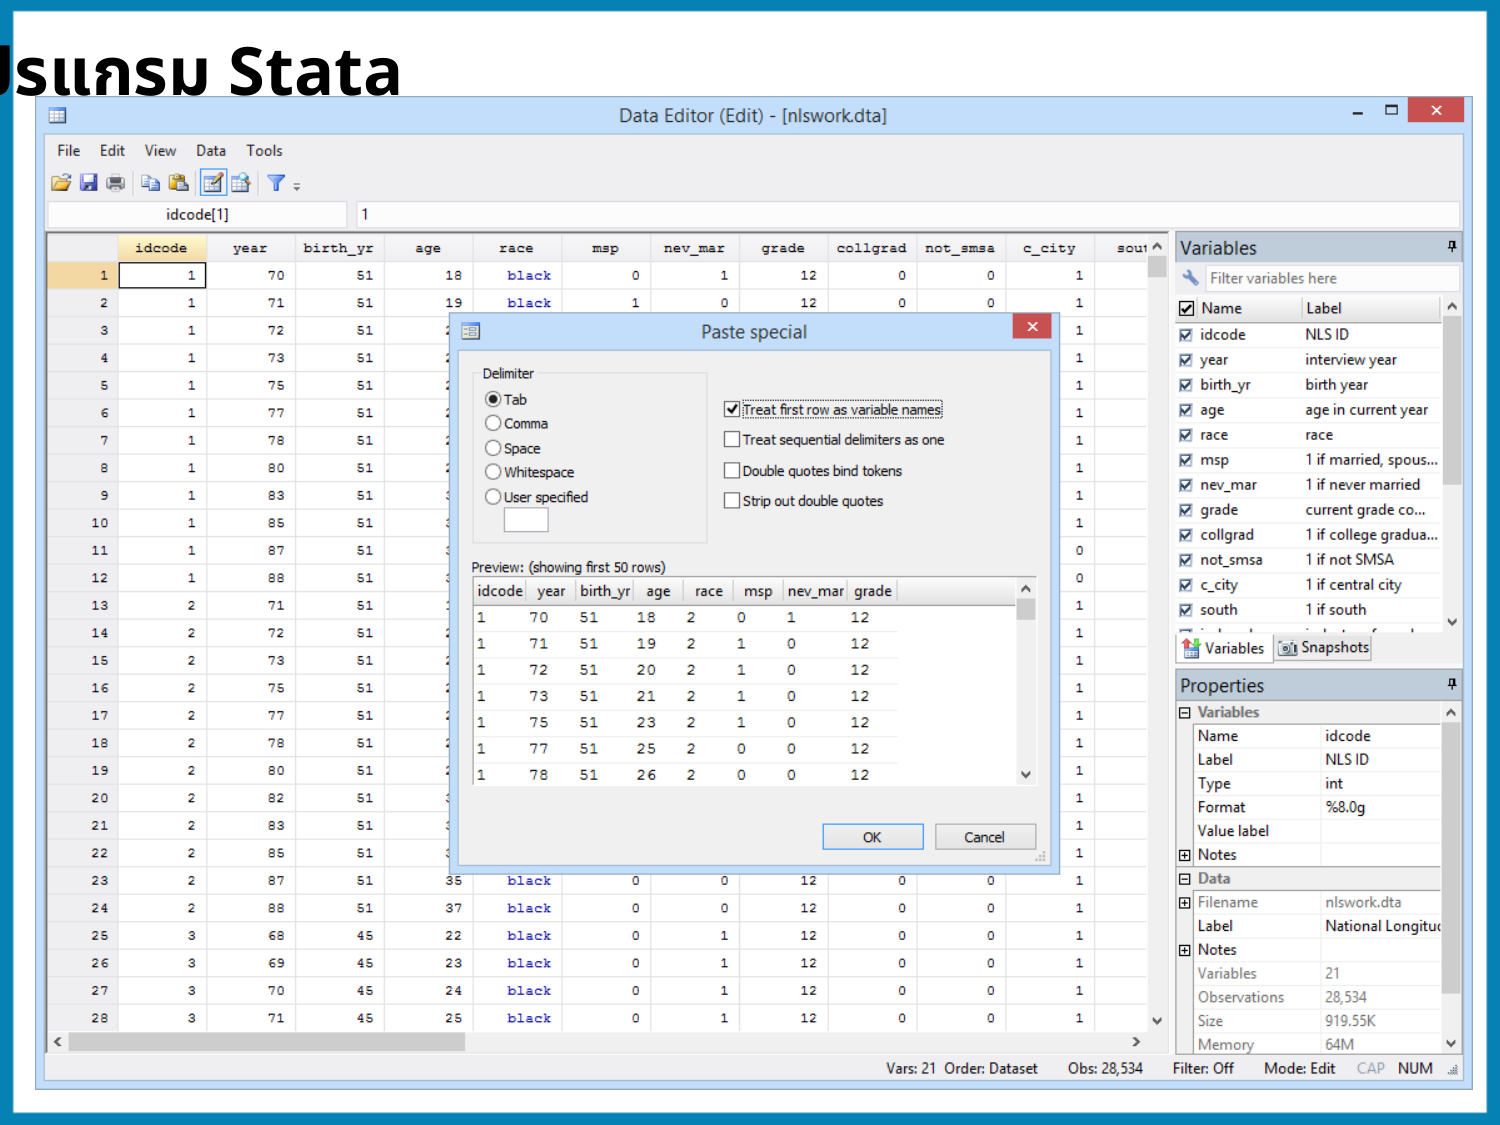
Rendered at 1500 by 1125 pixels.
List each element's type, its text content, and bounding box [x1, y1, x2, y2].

text_box โปรแกรม Stata [0, 21, 436, 116]
picture [13, 11, 1487, 1113]
